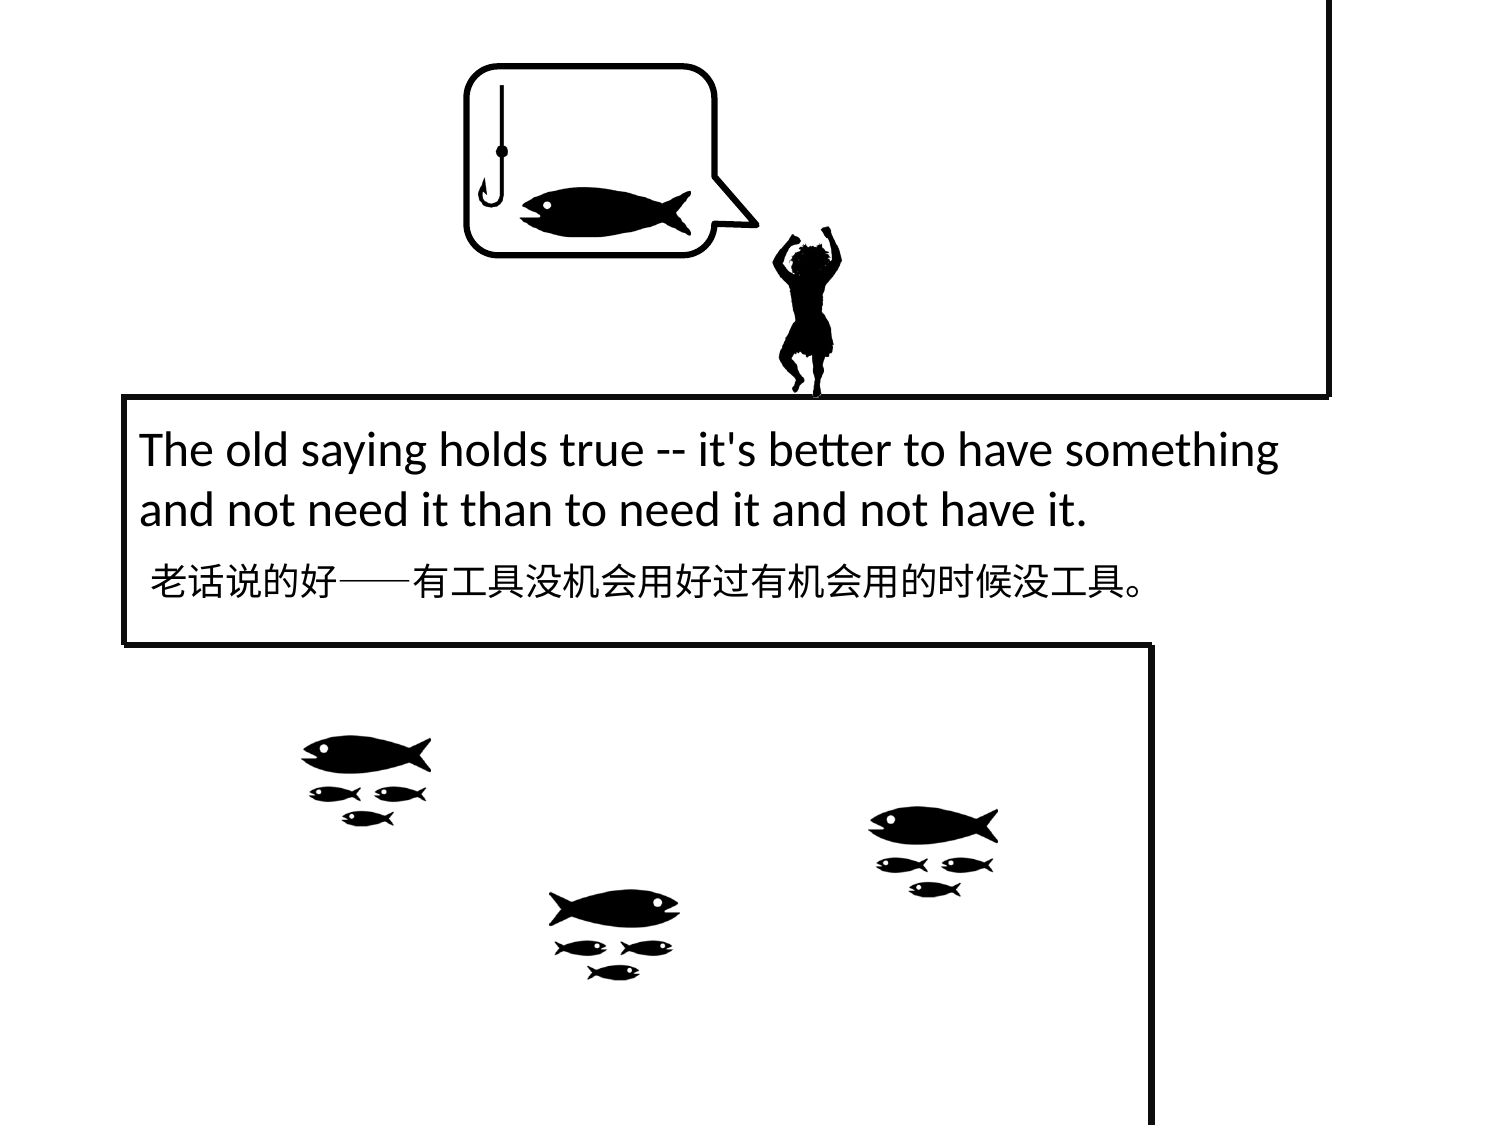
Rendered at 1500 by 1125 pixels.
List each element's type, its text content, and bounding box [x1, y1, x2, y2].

text_box 老话说的好——有工具没机会用好过有机会用的时候没工具。 [135, 550, 1317, 611]
picture [548, 869, 680, 1000]
picture [300, 715, 432, 847]
picture [477, 54, 692, 268]
picture [867, 786, 999, 917]
text_box [695, 66, 758, 256]
text_box The old saying holds true -- it's better to have something and not need it than to need it and not have it. [123, 408, 1317, 544]
text_box [464, 76, 472, 246]
picture [761, 220, 857, 398]
